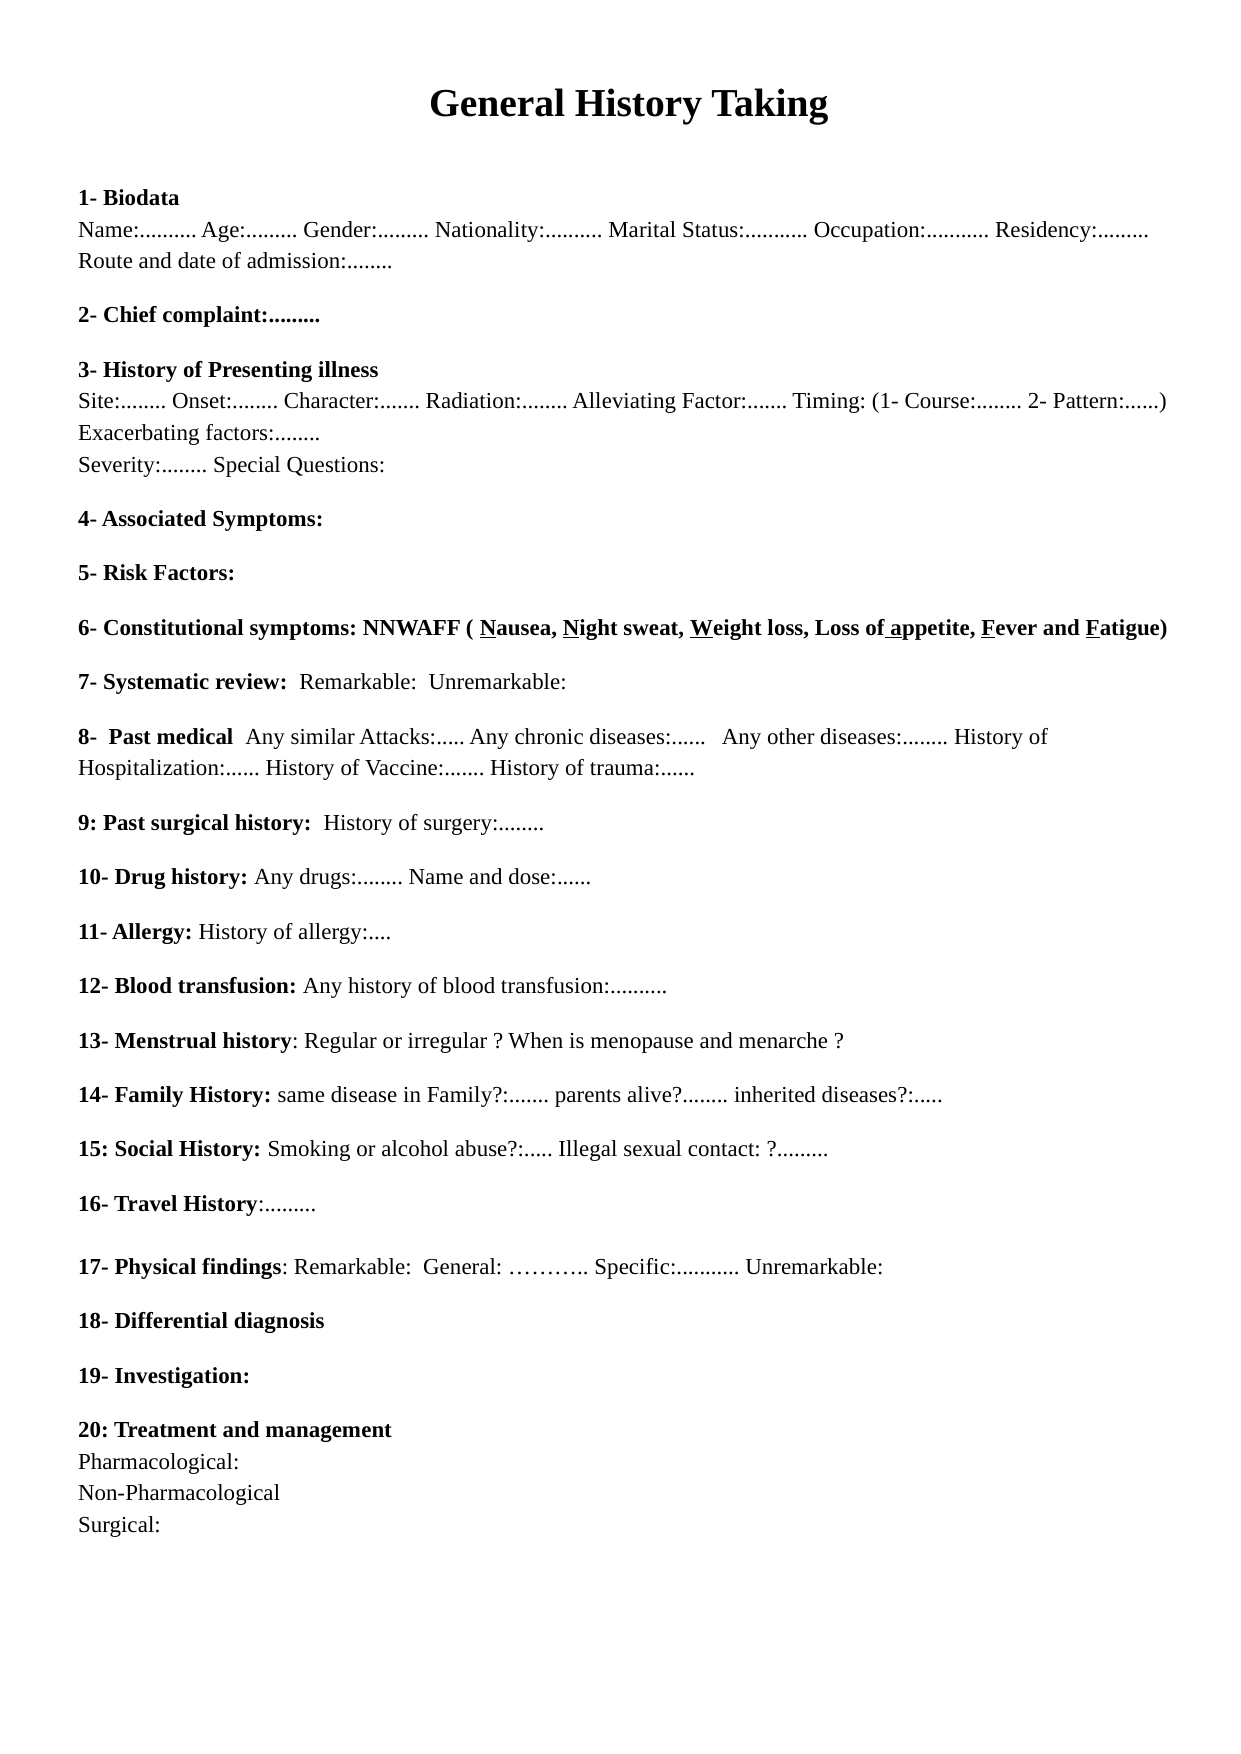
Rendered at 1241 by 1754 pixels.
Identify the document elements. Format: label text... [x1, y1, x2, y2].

text_box General History Taking 1- Biodata Name:.......... Age:......... Gender:......... Nationality:.......... Marital Status:........... Occupation:........... Residency:......... Route and date of admission:........ 2- Chief complaint:......... 3- History of Presenting illness Site:........ Onset:........ Character:....... Radiation:........ Alleviating Factor:....... Timing: (1- Course:........ 2- Pattern:......) Exacerbating factors:........ Severity:........ Special Questions: 4- Associated Symptoms: 5- Risk Factors: 6- Constitutional symptoms: NNWAFF ( Nausea, Night sweat, Weight loss, Loss of appetite, Fever and Fatigue) 7- Systematic review: Remarkable: Unremarkable: 8- Past medical Any similar Attacks:..... Any chronic diseases:...... Any other diseases:........ History of Hospitalization:...... History of Vaccine:....... History of trauma:...... 9: Past surgical history: History of surgery:........ 10- Drug history: Any drugs:........ Name and dose:...... 11- Allergy: History of allergy:.... 12- Blood transfusion: Any history of blood transfusion:.......... 13- Menstrual history: Regular or irregular ? When is menopause and menarche ? 14- Family History: same disease in Family?:....... parents alive?........ inherited diseases?:..... 15: Social History: Smoking or alcohol abuse?:..... Illegal sexual contact: ?......... 16- Travel History:......... 17- Physical findings: Remarkable: General: ……….. Specific:........... Unremarkable: 18- Differential diagnosis 19- Investigation: 20: Treatment and management Pharmacological: Non-Pharmacological Surgical: [57, 48, 1211, 1693]
